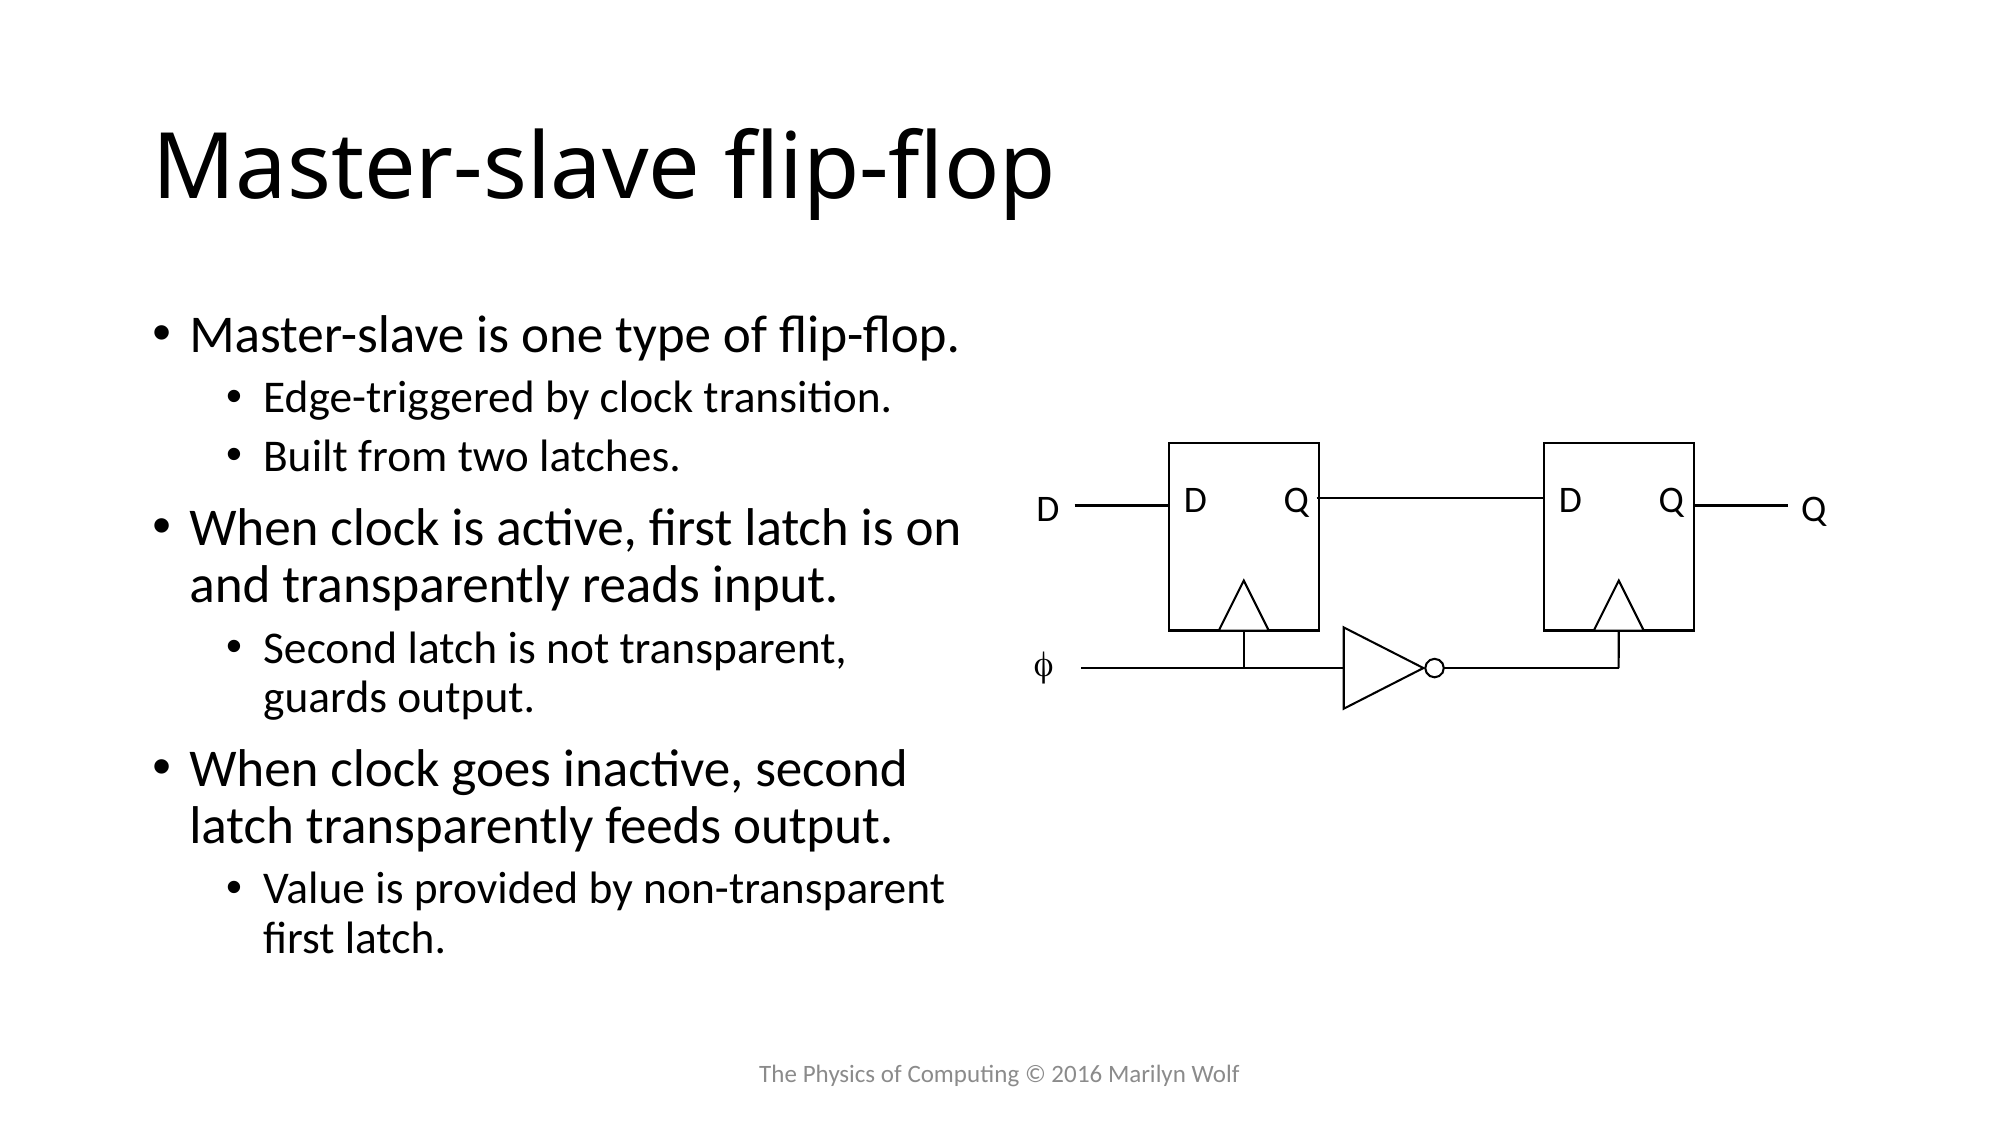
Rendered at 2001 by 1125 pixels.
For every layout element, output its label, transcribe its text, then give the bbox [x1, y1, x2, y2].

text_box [1353, 618, 1435, 719]
list Master-slave is one type of flip-flop. Edge-triggered by clock transition. Built from two latches. When clock is active, first latch is on and transparently reads input. Second latch is not transparent, guards output. When clock goes inactive, second latch transparently feeds output. Value is provided by non-transparent first latch. [137, 299, 988, 1014]
title Master-slave flip-flop [137, 59, 1863, 278]
text_box f [1019, 631, 1069, 691]
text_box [1543, 442, 1700, 631]
text_box Q [1786, 476, 1842, 536]
footer The Physics of Computing © 2016 Marilyn Wolf [662, 1042, 1338, 1103]
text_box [1168, 442, 1319, 631]
text_box D [1021, 476, 1075, 536]
